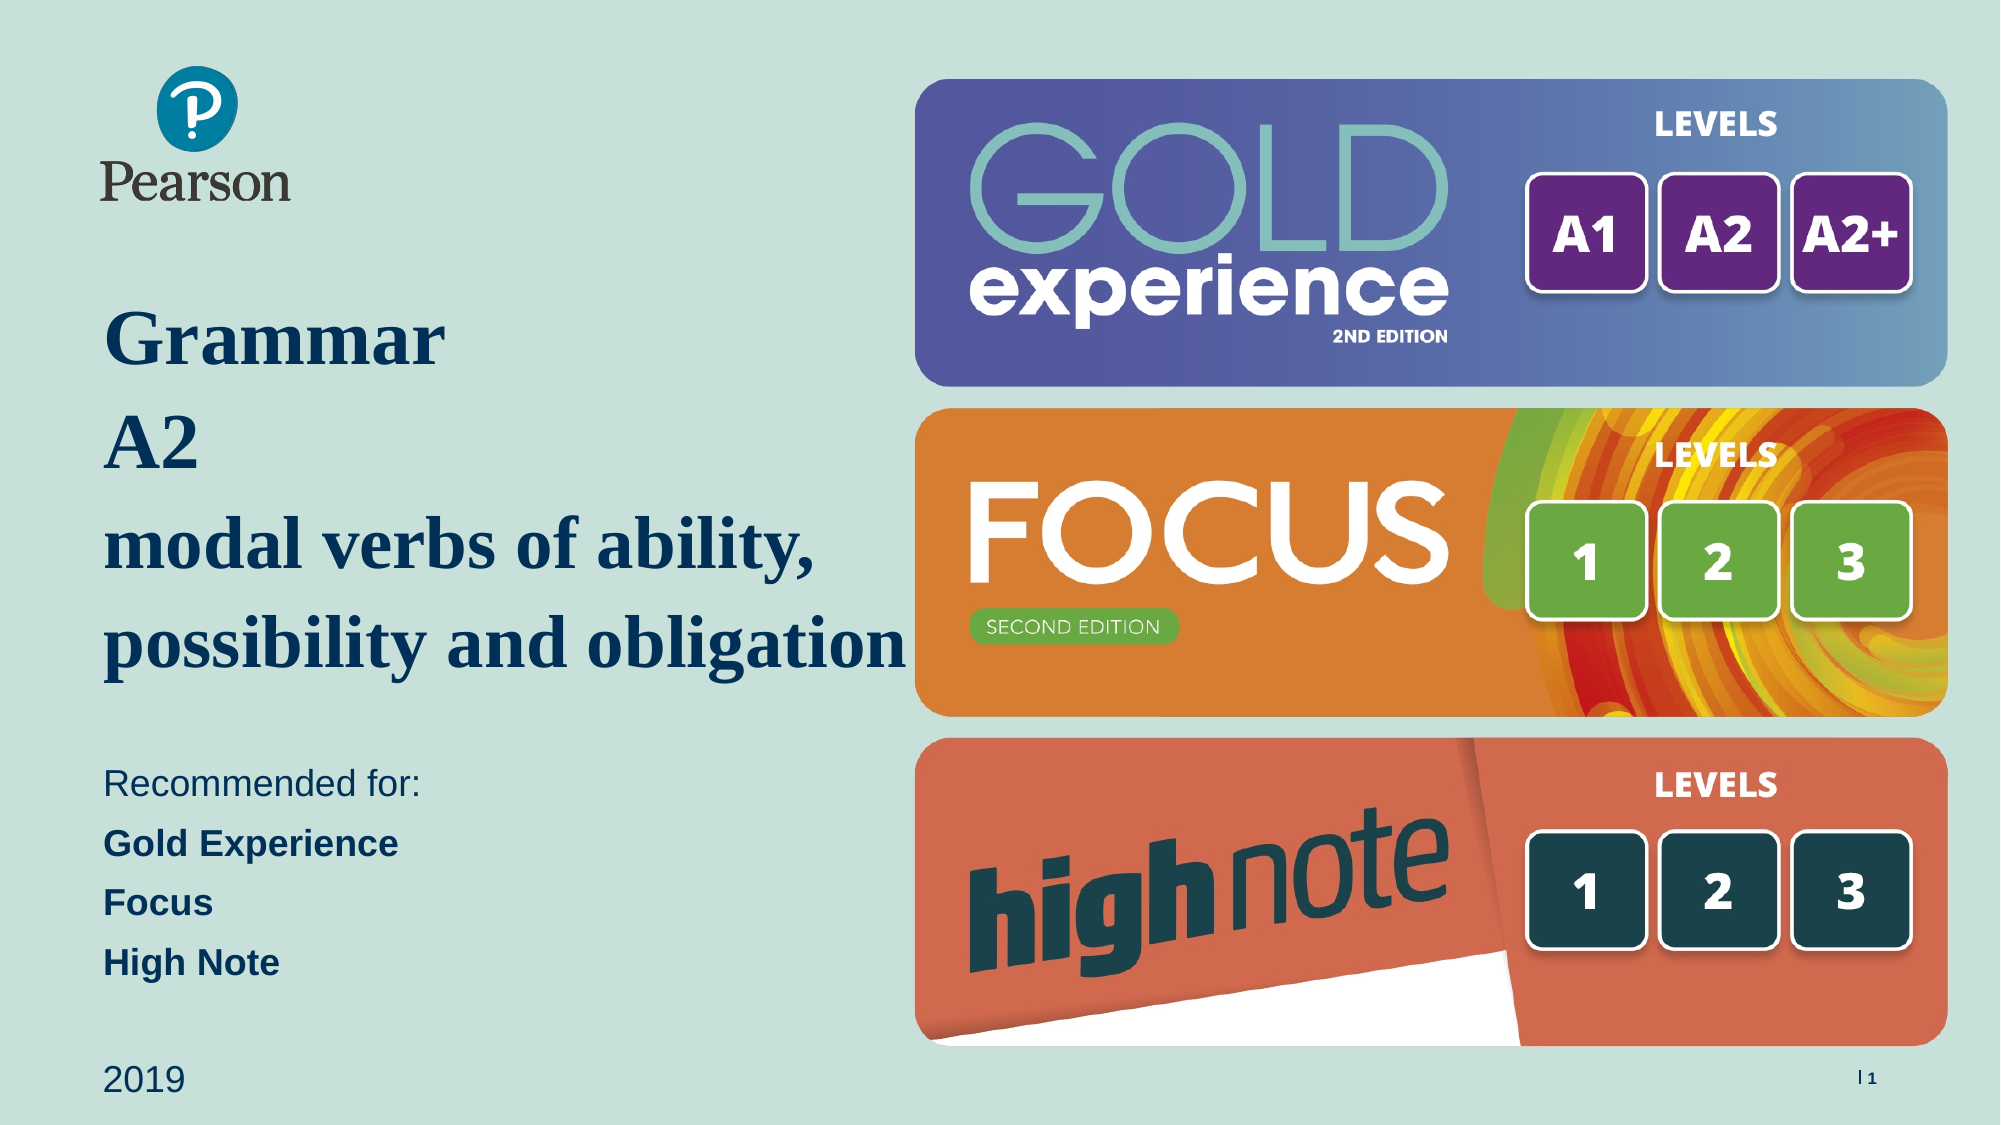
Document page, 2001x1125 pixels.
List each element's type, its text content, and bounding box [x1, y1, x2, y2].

list 2019 [102, 1045, 970, 1093]
title Grammar A2 modal verbs of ability, possibility and obligation [103, 275, 939, 615]
slide_number 1 [1867, 1068, 1896, 1087]
subtitle Recommended for: Gold Experience Focus High Note [103, 743, 857, 930]
picture [0, 0, 2001, 1125]
